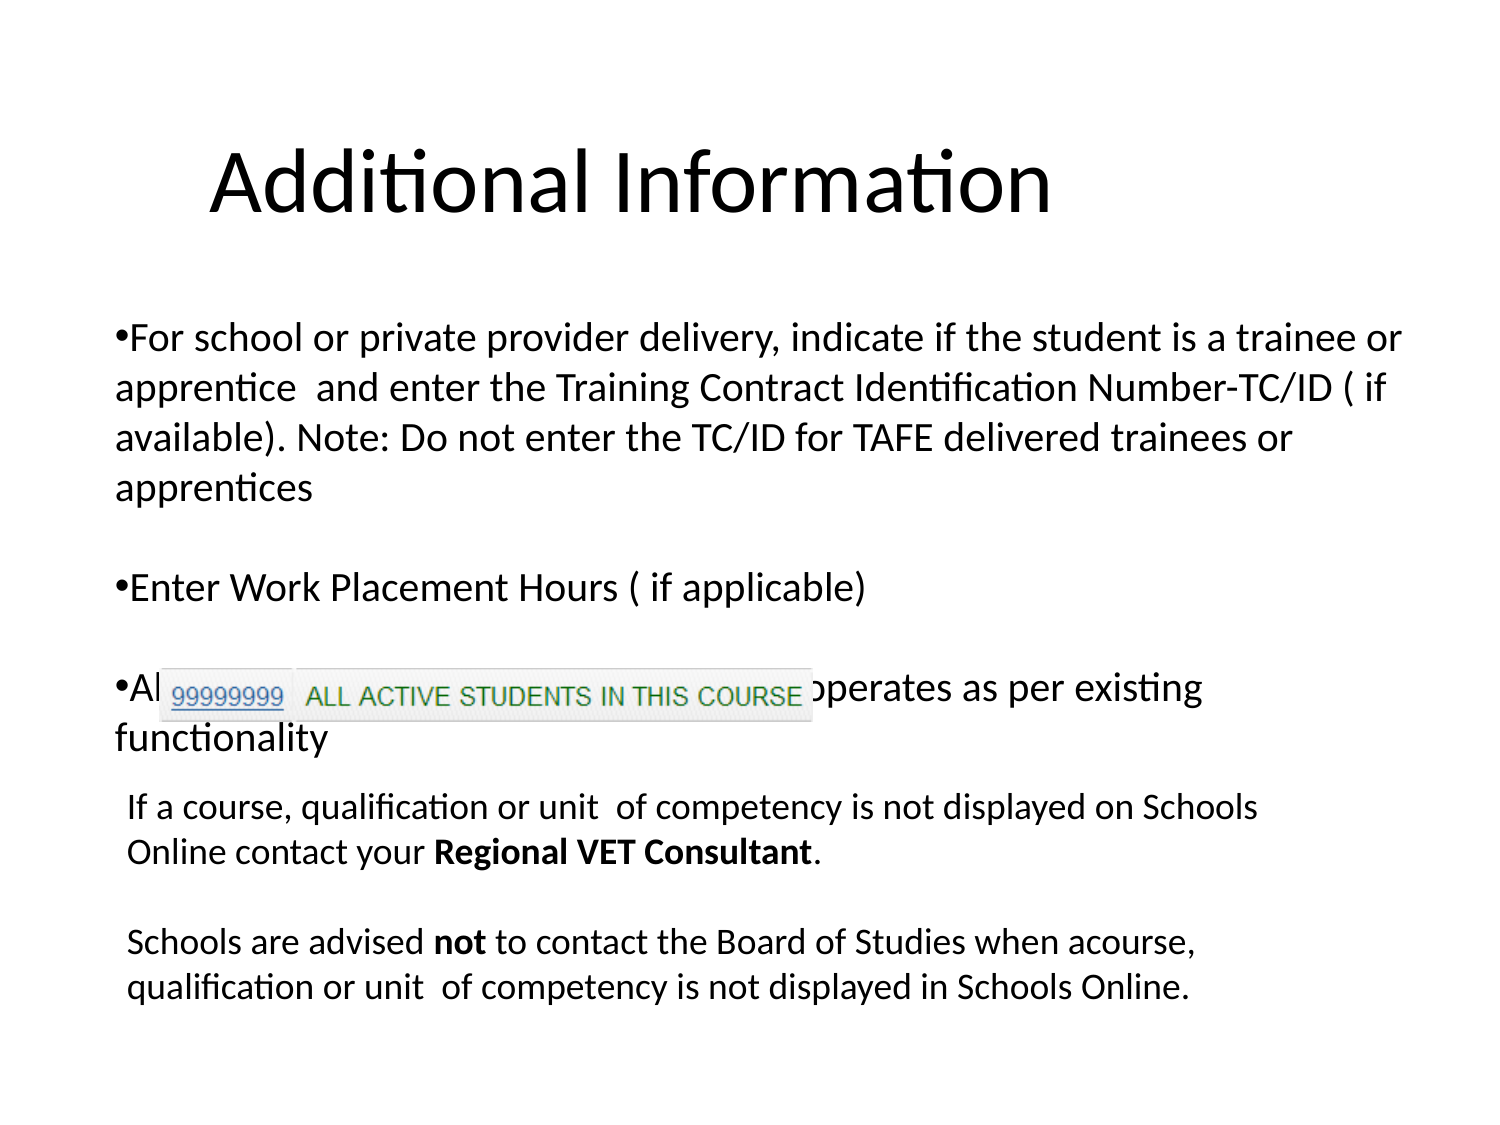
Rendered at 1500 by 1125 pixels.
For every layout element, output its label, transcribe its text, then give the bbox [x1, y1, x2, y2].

text_box Additional Information [194, 113, 1176, 239]
text_box If a course, qualification or unit of competency is not displayed on Schools Online contact your Regional VET Consultant. Schools are advised not to contact the Board of Studies when acourse, qualification or unit of competency is not displayed in Schools Online. [112, 775, 1317, 1060]
text_box For school or private provider delivery, indicate if the student is a trainee or apprentice and enter the Training Contract Identification Number-TC/ID ( if available). Note: Do not enter the TC/ID for TAFE delivered trainees or apprentices Enter Work Placement Hours ( if applicable) All students in this course functionality operates as per existing functionality [100, 302, 1436, 903]
picture [159, 668, 813, 723]
